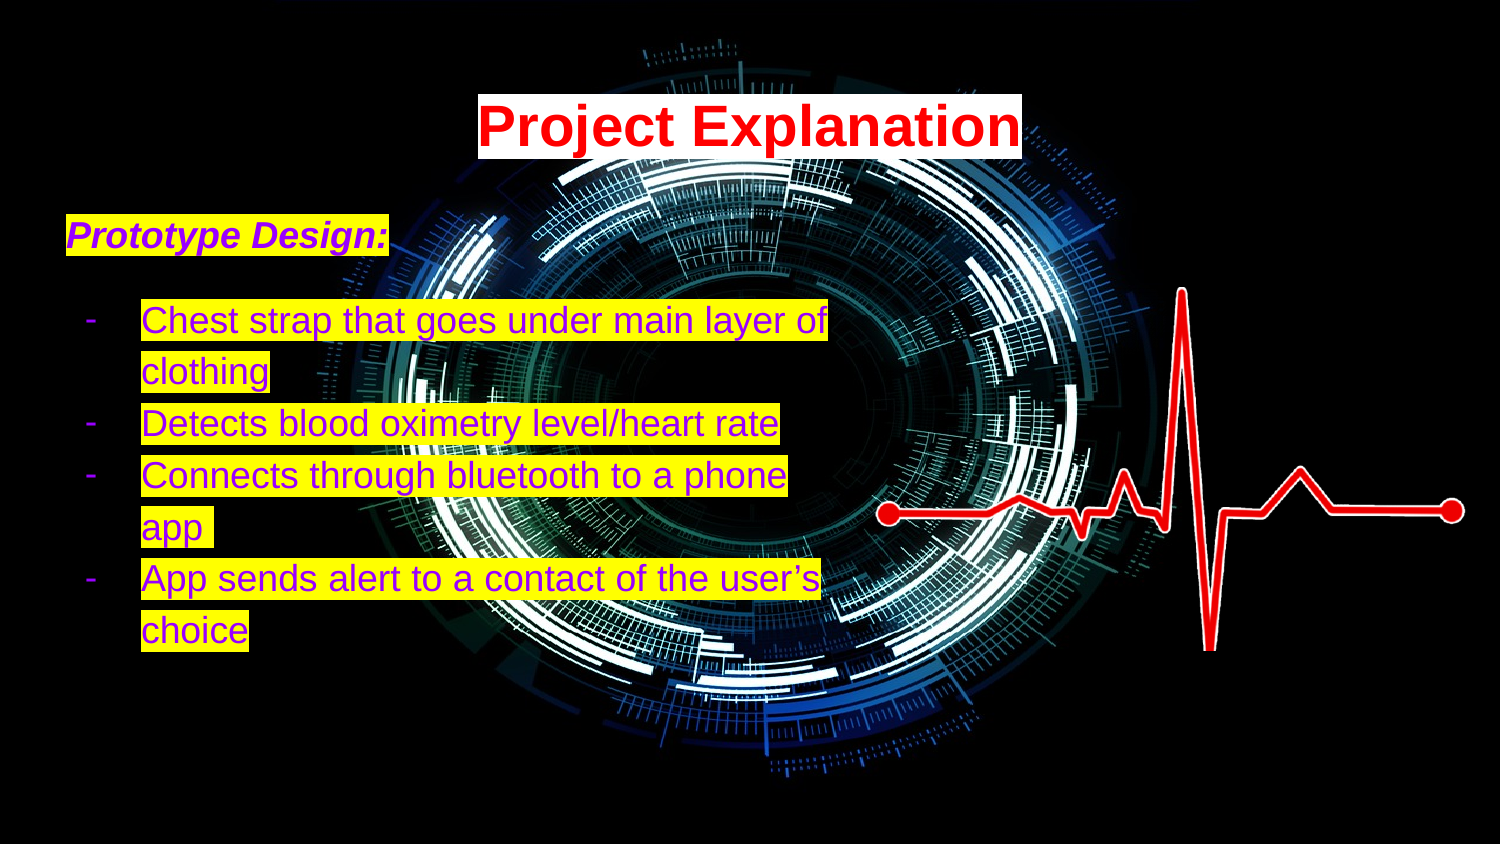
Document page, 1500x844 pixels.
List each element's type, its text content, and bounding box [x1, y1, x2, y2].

title Project Explanation [51, 72, 1449, 167]
picture [0, 0, 1500, 844]
list Prototype Design: Chest strap that goes under main layer of clothing Detects blood oximetry level/heart rate Connects through bluetooth to a phone app App sends alert to a contact of the user’s choice [51, 189, 845, 750]
